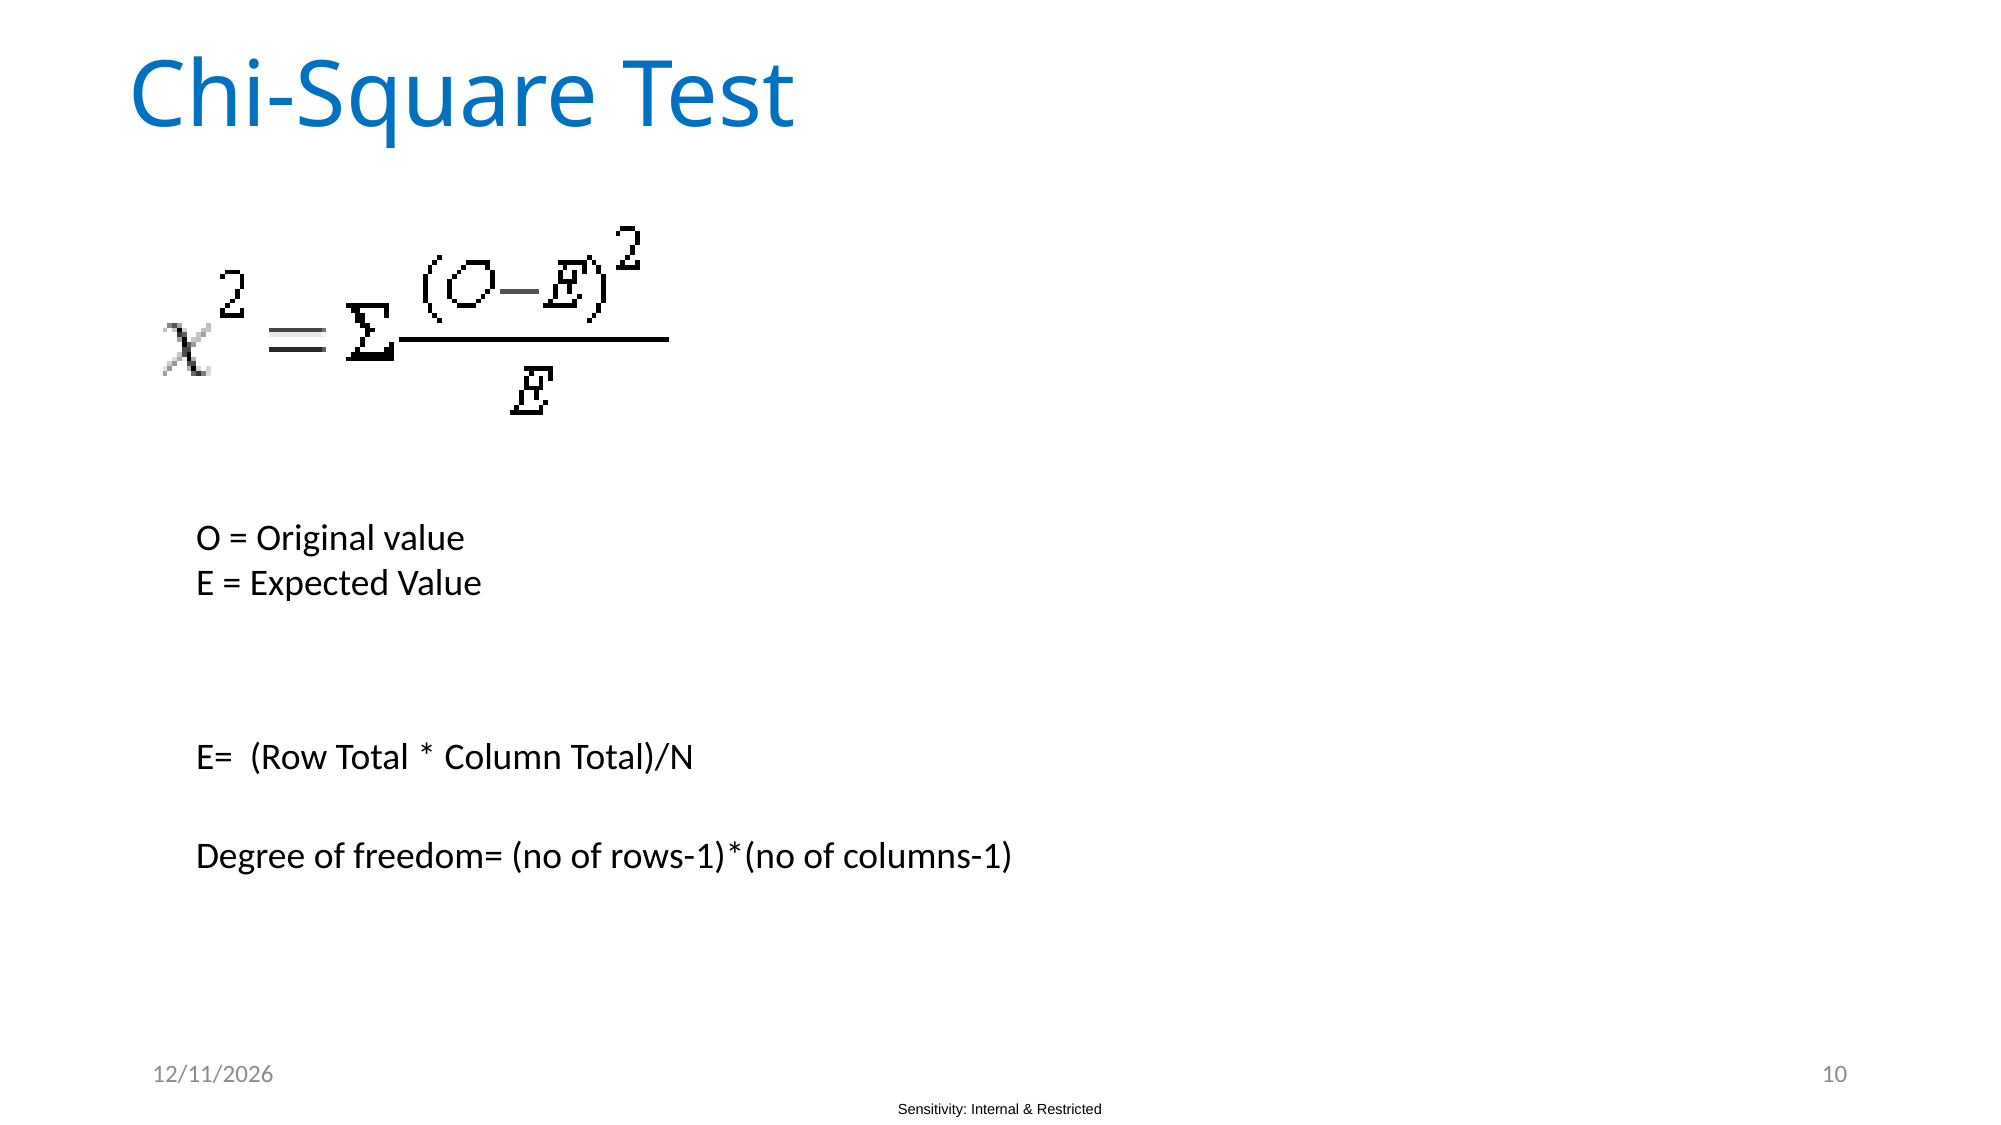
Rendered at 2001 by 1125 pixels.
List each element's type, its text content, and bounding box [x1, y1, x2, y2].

text_box E= (Row Total * Column Total)/N [181, 724, 842, 785]
text_box Degree of freedom= (no of rows-1)*(no of columns-1) [181, 823, 1053, 884]
text_box [163, 834, 1838, 1004]
slide_number 10 [1412, 1042, 1863, 1103]
title Chi-Square Test [113, 15, 1838, 180]
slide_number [137, 1042, 588, 1103]
text_box O = Original value E = Expected Value [181, 505, 1594, 656]
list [163, 217, 674, 416]
